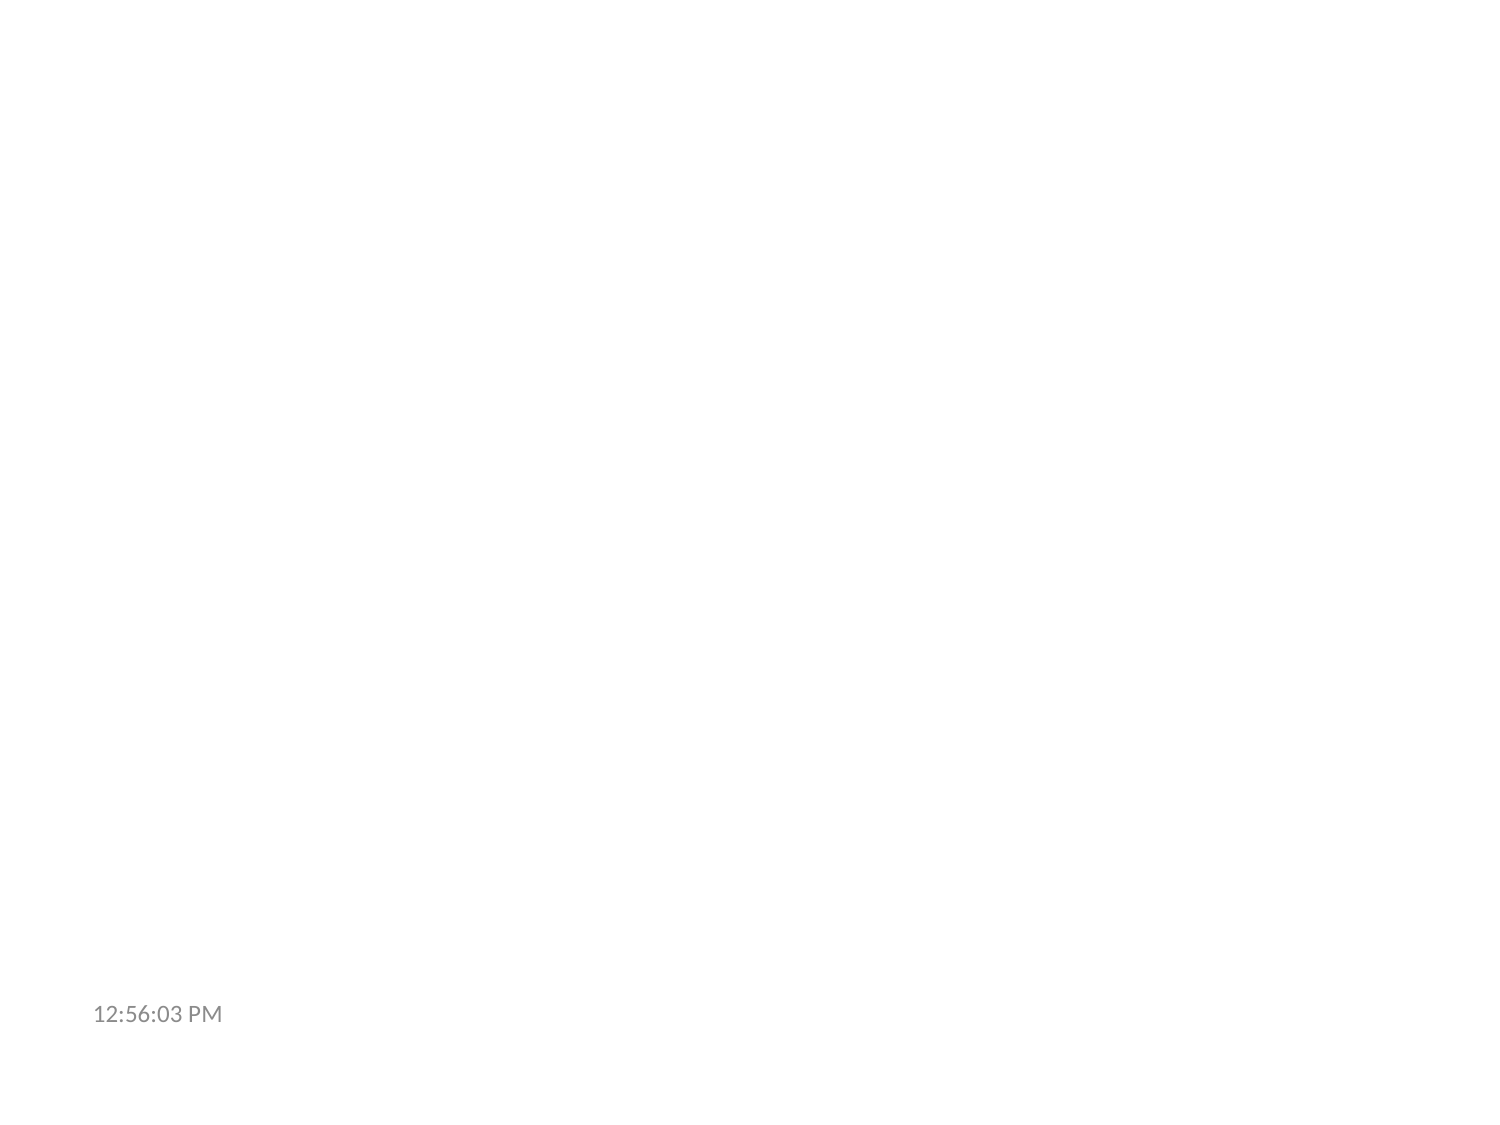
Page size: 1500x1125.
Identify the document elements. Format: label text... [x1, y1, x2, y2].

text_box 3:35:09 PM [77, 982, 428, 1043]
